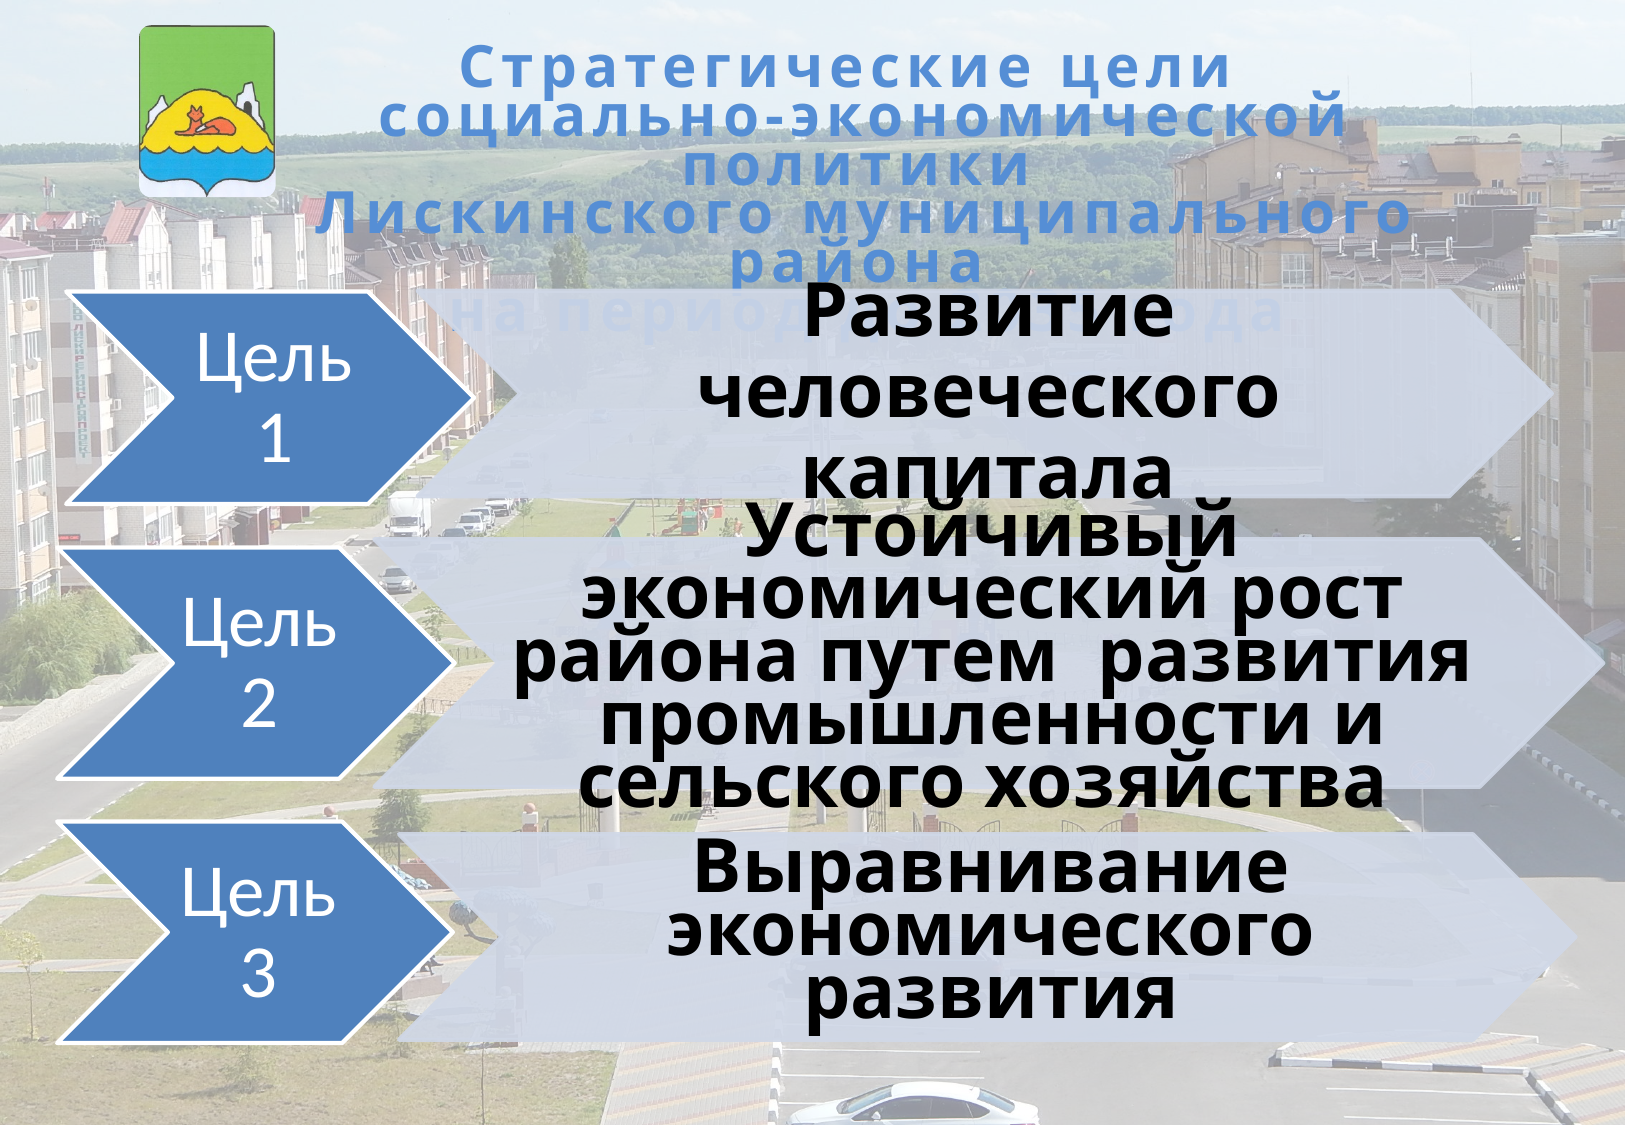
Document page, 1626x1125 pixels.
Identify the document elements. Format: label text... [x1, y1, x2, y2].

picture [138, 25, 276, 198]
table_cell [0, 0, 1625, 1125]
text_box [56, 252, 1605, 1083]
text_box Стратегические цели социально-экономической политики Лискинского муниципального района на период до 2035 года [181, 40, 1553, 251]
